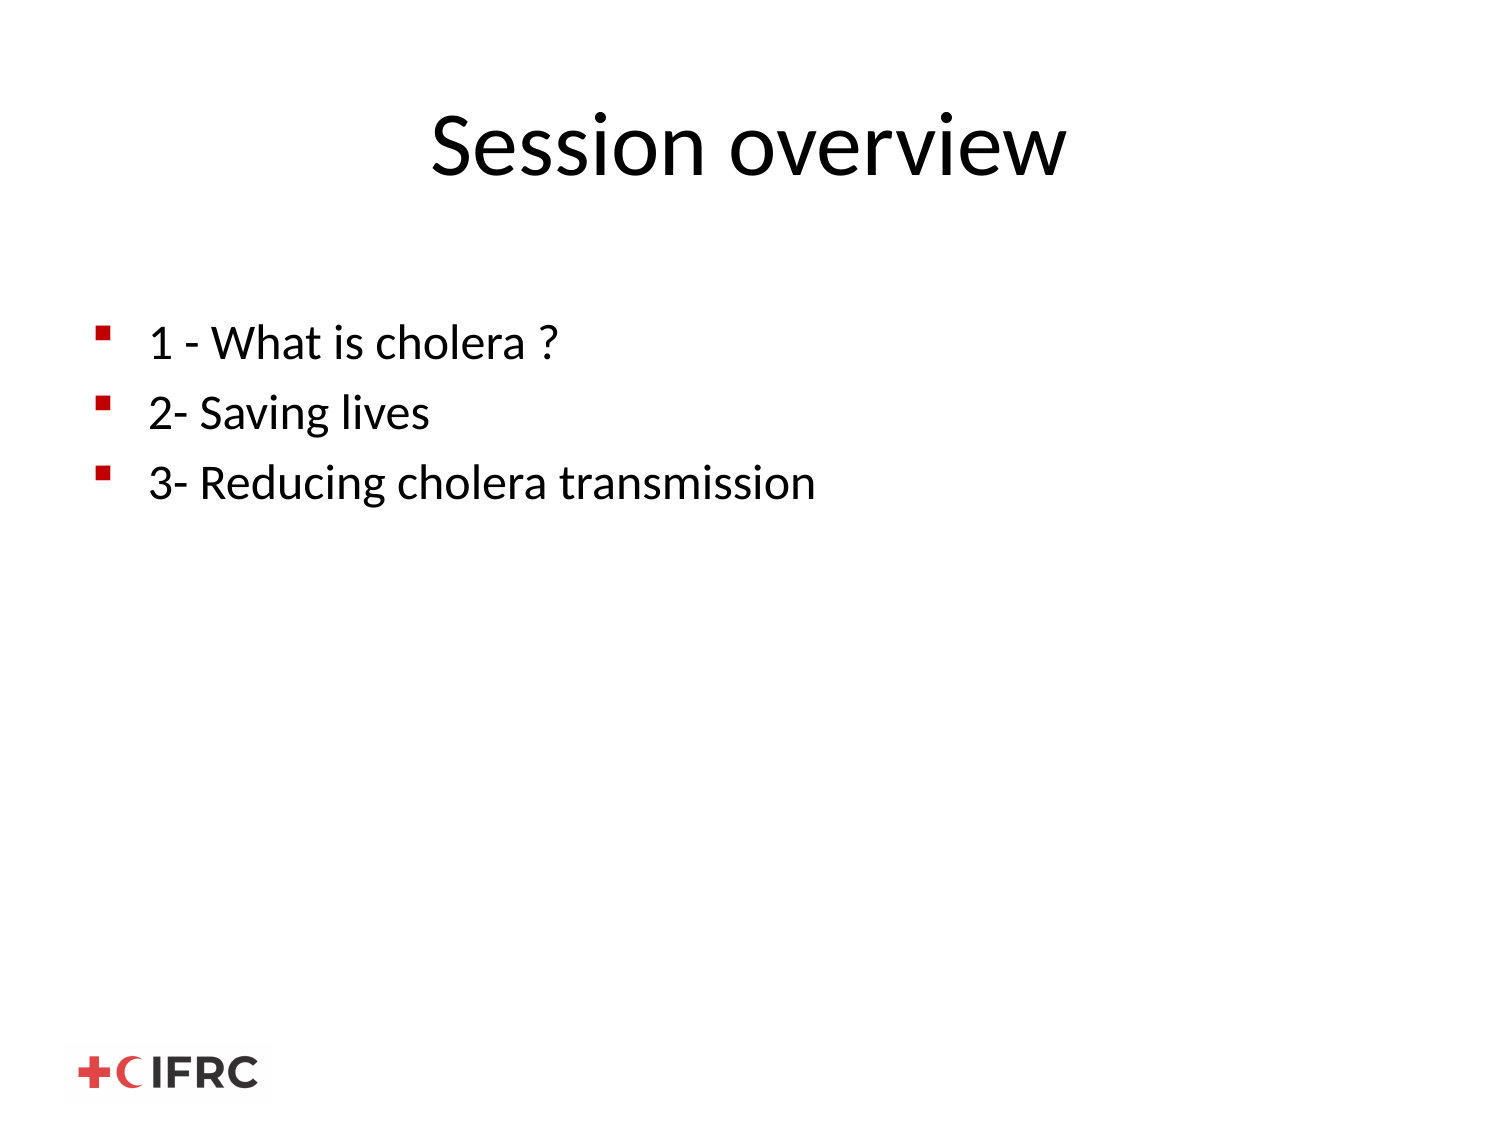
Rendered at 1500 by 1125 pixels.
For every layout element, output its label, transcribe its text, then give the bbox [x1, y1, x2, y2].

title Session overview [75, 45, 1425, 233]
picture [64, 1042, 273, 1103]
list 1 - What is cholera ? 2- Saving lives 3- Reducing cholera transmission [76, 231, 1427, 975]
